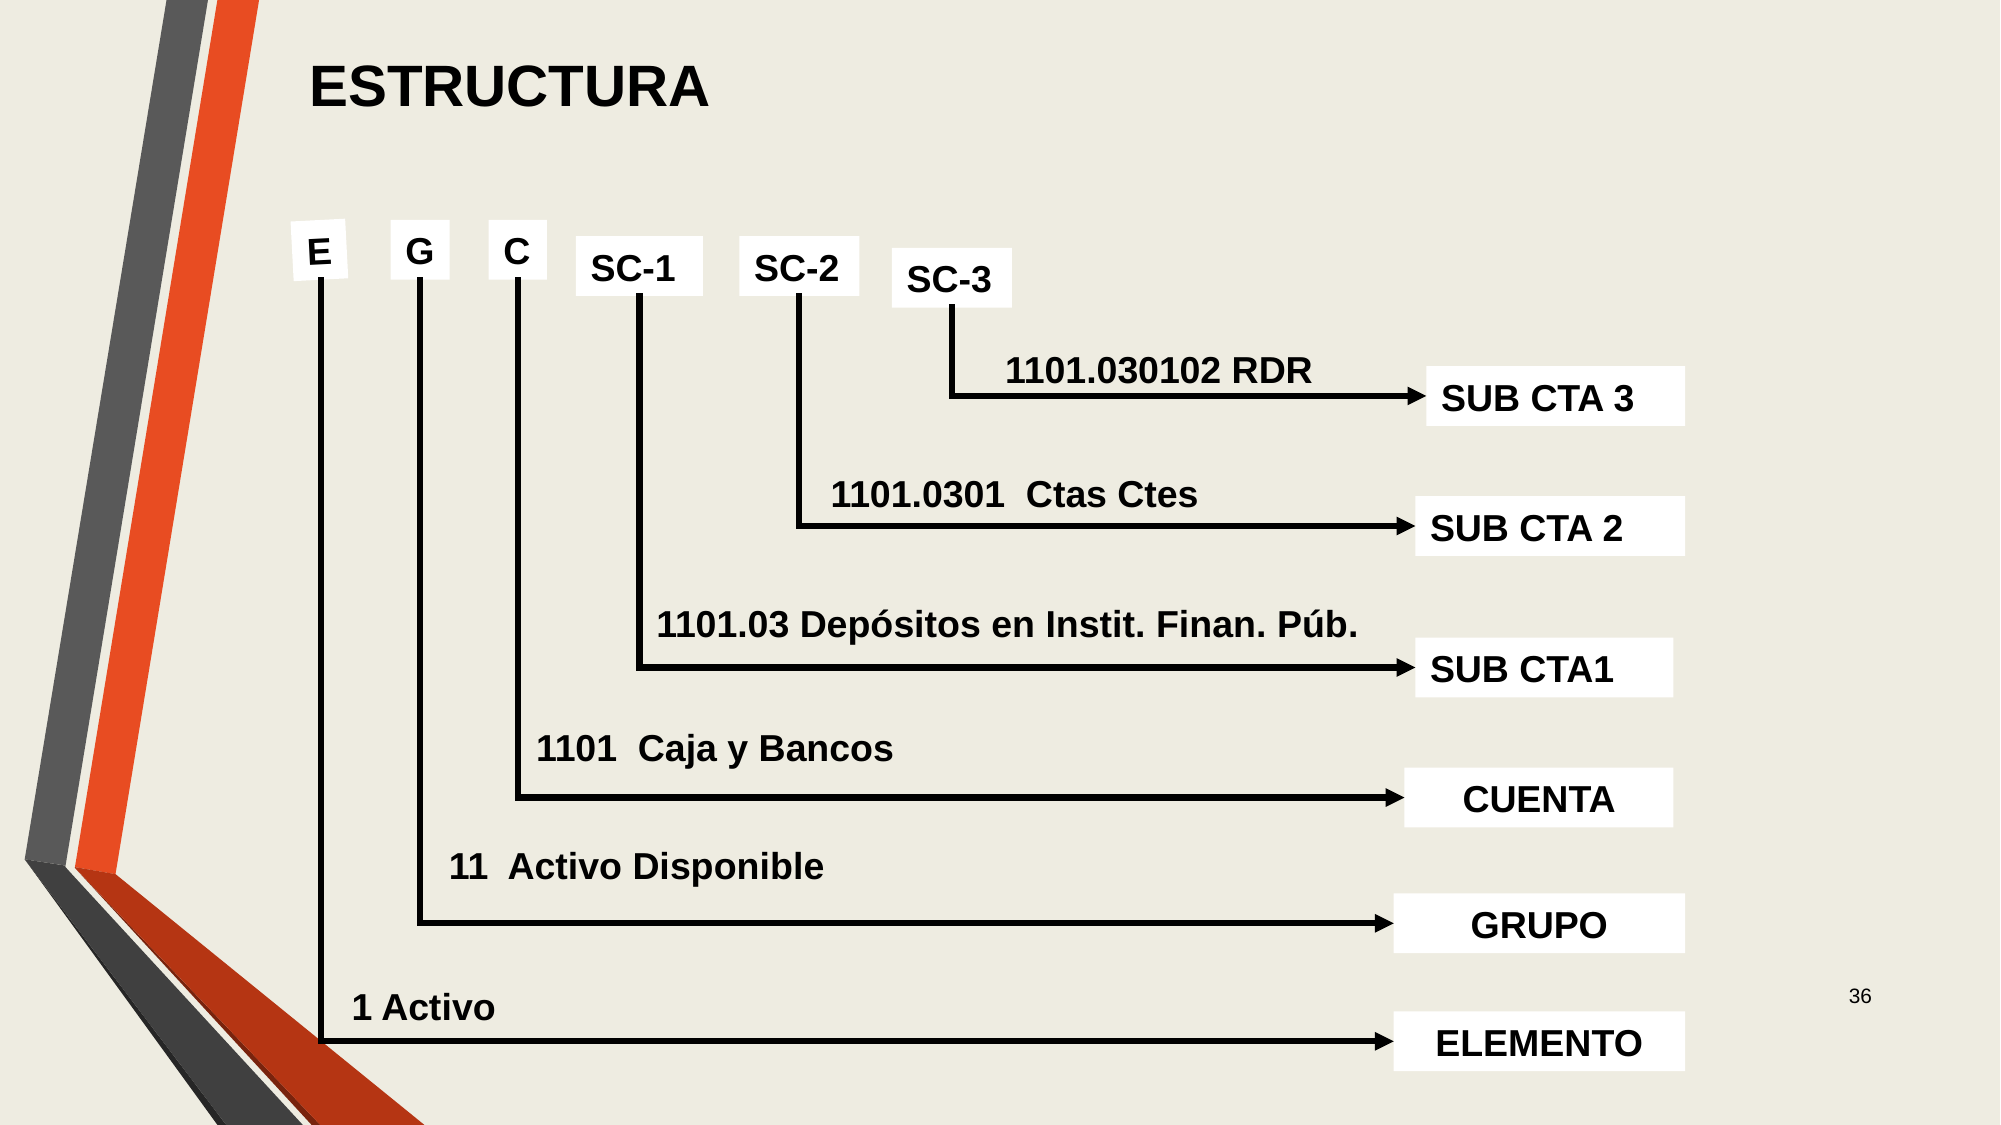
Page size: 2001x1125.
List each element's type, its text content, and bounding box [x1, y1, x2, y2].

slide_number 36 [1796, 965, 1887, 1025]
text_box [291, 219, 1686, 1074]
text_box ESTRUCTURA [295, 40, 1733, 126]
